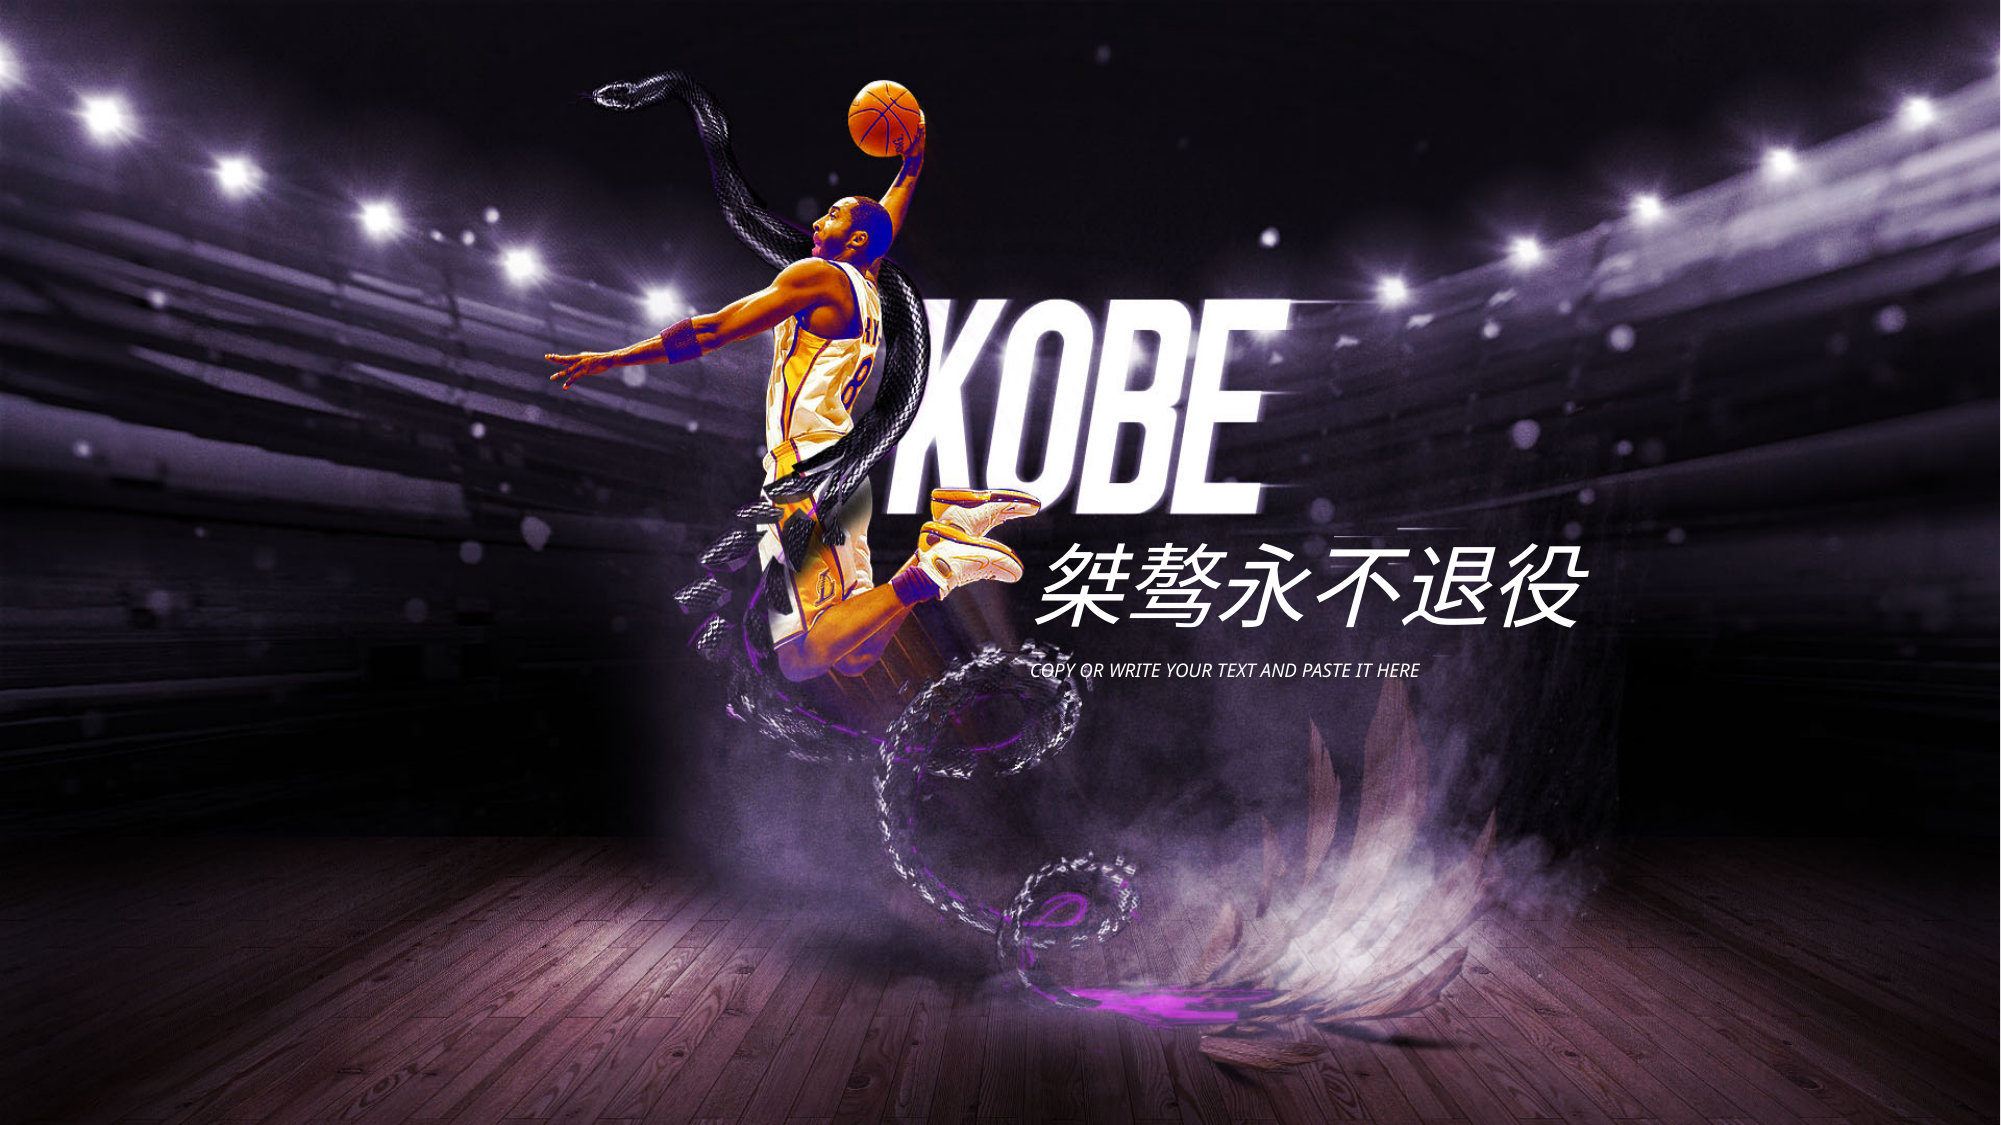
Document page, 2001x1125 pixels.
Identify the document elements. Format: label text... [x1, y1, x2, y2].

text_box 桀骜永不退役 [1016, 520, 1608, 646]
picture [0, 0, 2001, 1125]
text_box COPY OR WRITE YOUR TEXT AND PASTE IT HERE [1015, 651, 1491, 689]
